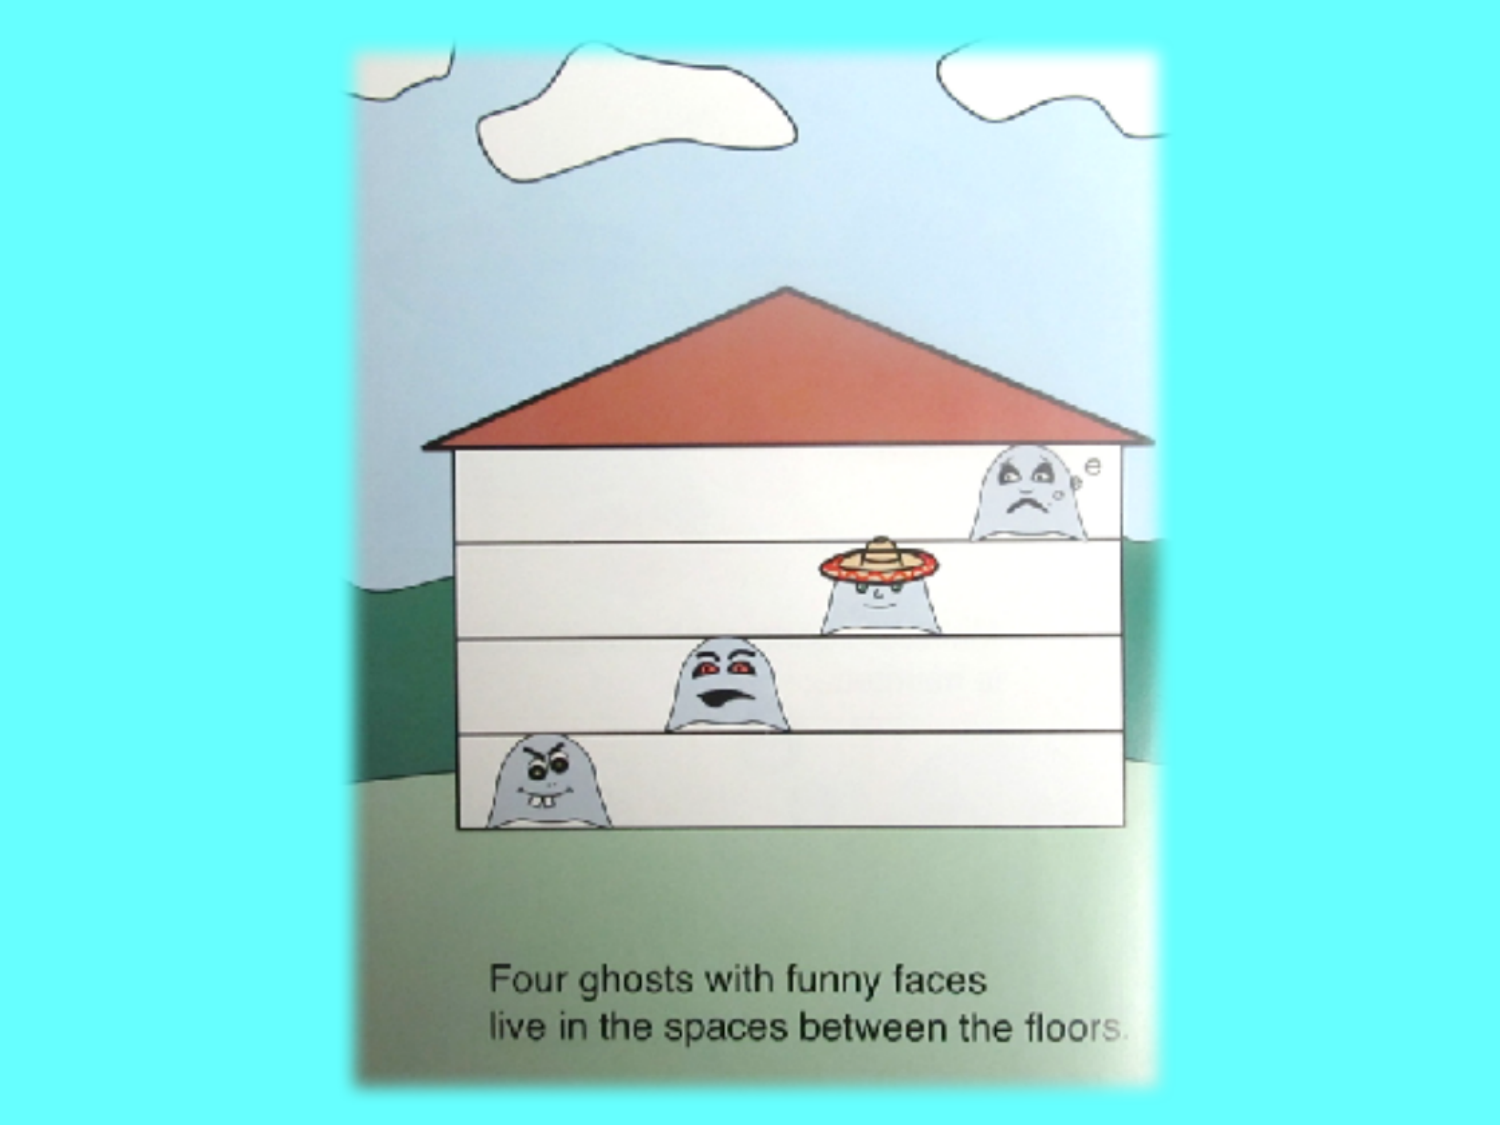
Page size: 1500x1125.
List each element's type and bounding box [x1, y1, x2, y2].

picture [337, 35, 1176, 1106]
